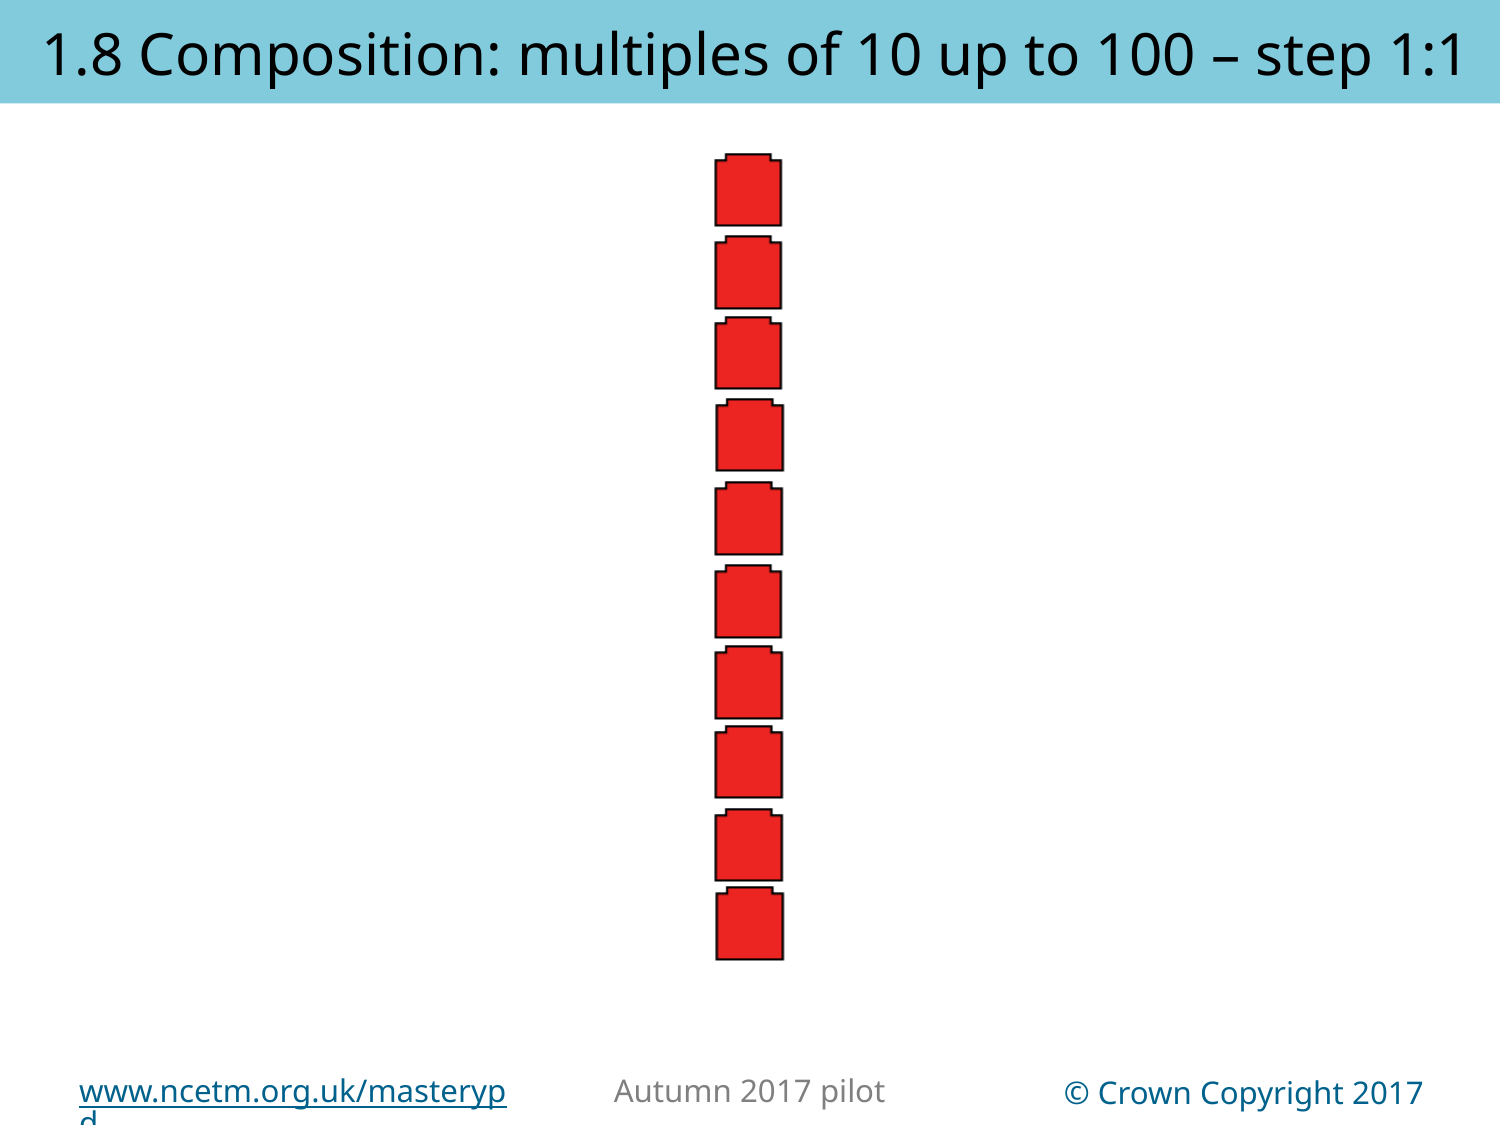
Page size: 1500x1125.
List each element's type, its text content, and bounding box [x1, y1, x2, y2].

picture [715, 397, 785, 474]
list 1.8 Composition: multiples of 10 up to 100 – step 1:1 [0, 0, 1500, 104]
picture [714, 152, 784, 228]
picture [714, 724, 784, 801]
picture [714, 315, 784, 391]
picture [714, 480, 784, 557]
picture [714, 644, 784, 721]
picture [714, 563, 784, 640]
picture [714, 807, 784, 883]
picture [715, 885, 785, 962]
picture [714, 234, 784, 311]
